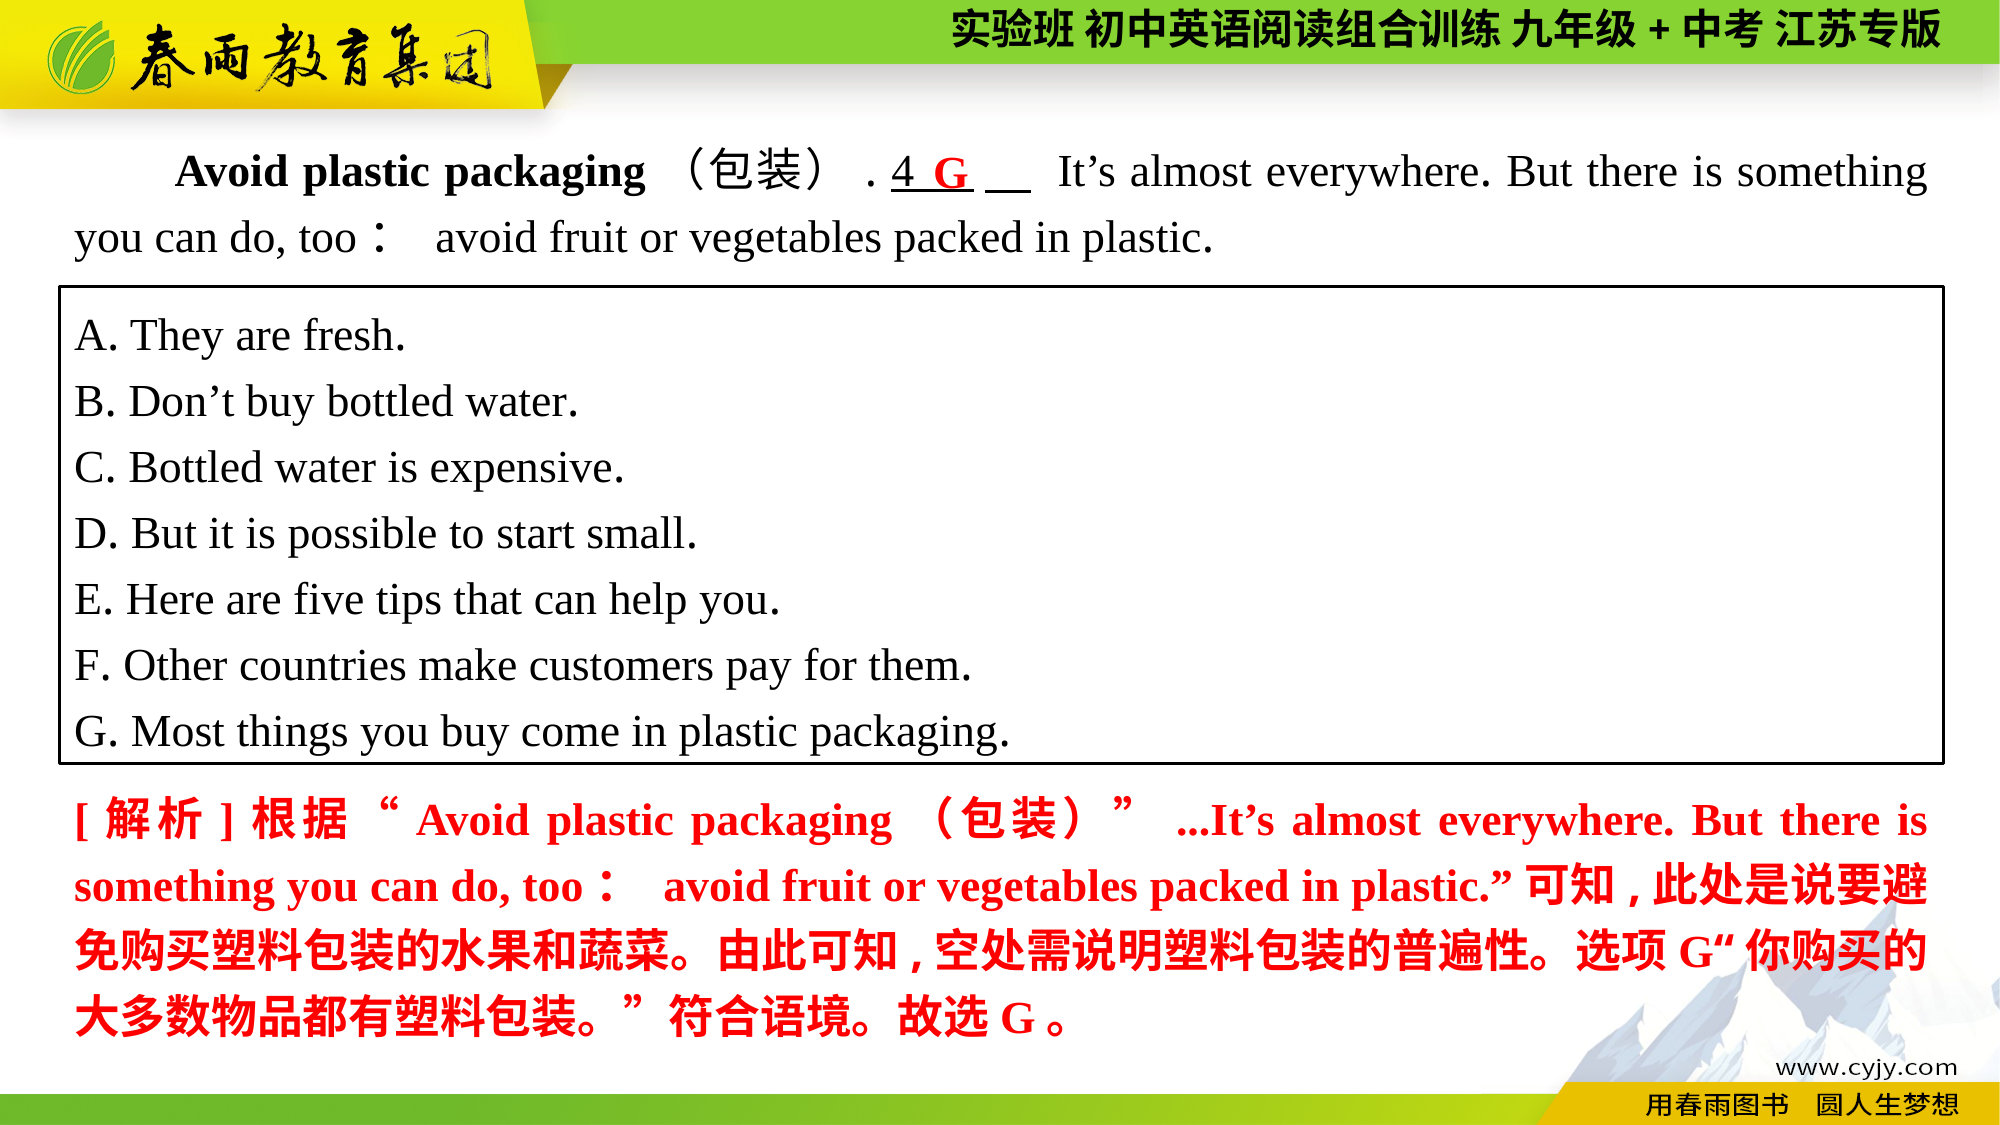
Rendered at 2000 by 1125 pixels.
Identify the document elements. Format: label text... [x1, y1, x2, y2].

picture [0, 0, 2000, 1125]
list Avoid plastic packaging（包装）. 4 It’s almost everywhere. But there is something you can do, too： avoid fruit or vegetables packed in plastic. [59, 122, 1944, 265]
text_box [解析]根据“Avoid plastic packaging（包装）”...It’s almost everywhere. But there is something you can do, too： avoid fruit or vegetables packed in plastic.”可知,此处是说要避免购买塑料包装的水果和蔬菜。由此可知,空处需说明塑料包装的普遍性。选项G“你购买的大多数物品都有塑料包装。”符合语境。故选G。 [59, 771, 1944, 1051]
text_box G [918, 124, 984, 206]
text_box A. They are fresh. B. Don’t buy bottled water. C. Bottled water is expensive. D. But it is possible to start small. E. Here are five tips that can help you. F. Other countries make customers pay for them. G. Most things you buy come in plastic packaging. [59, 286, 1944, 764]
